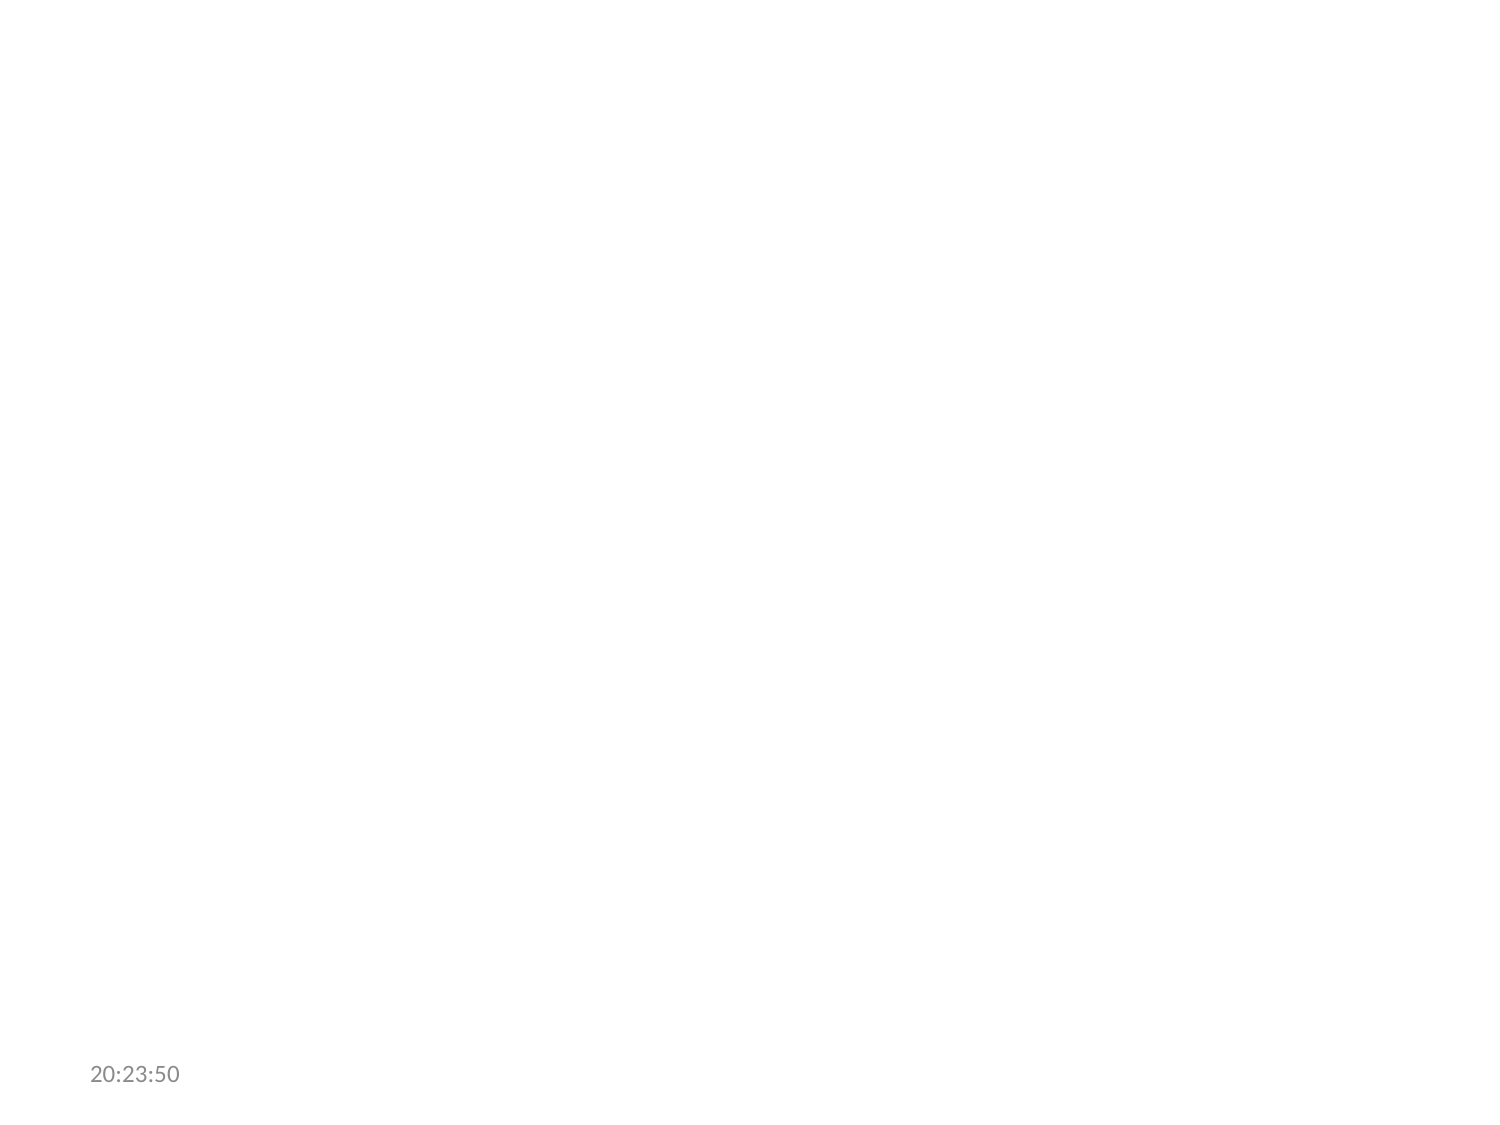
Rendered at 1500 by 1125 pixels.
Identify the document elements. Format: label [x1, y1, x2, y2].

slide_number [75, 1042, 425, 1103]
